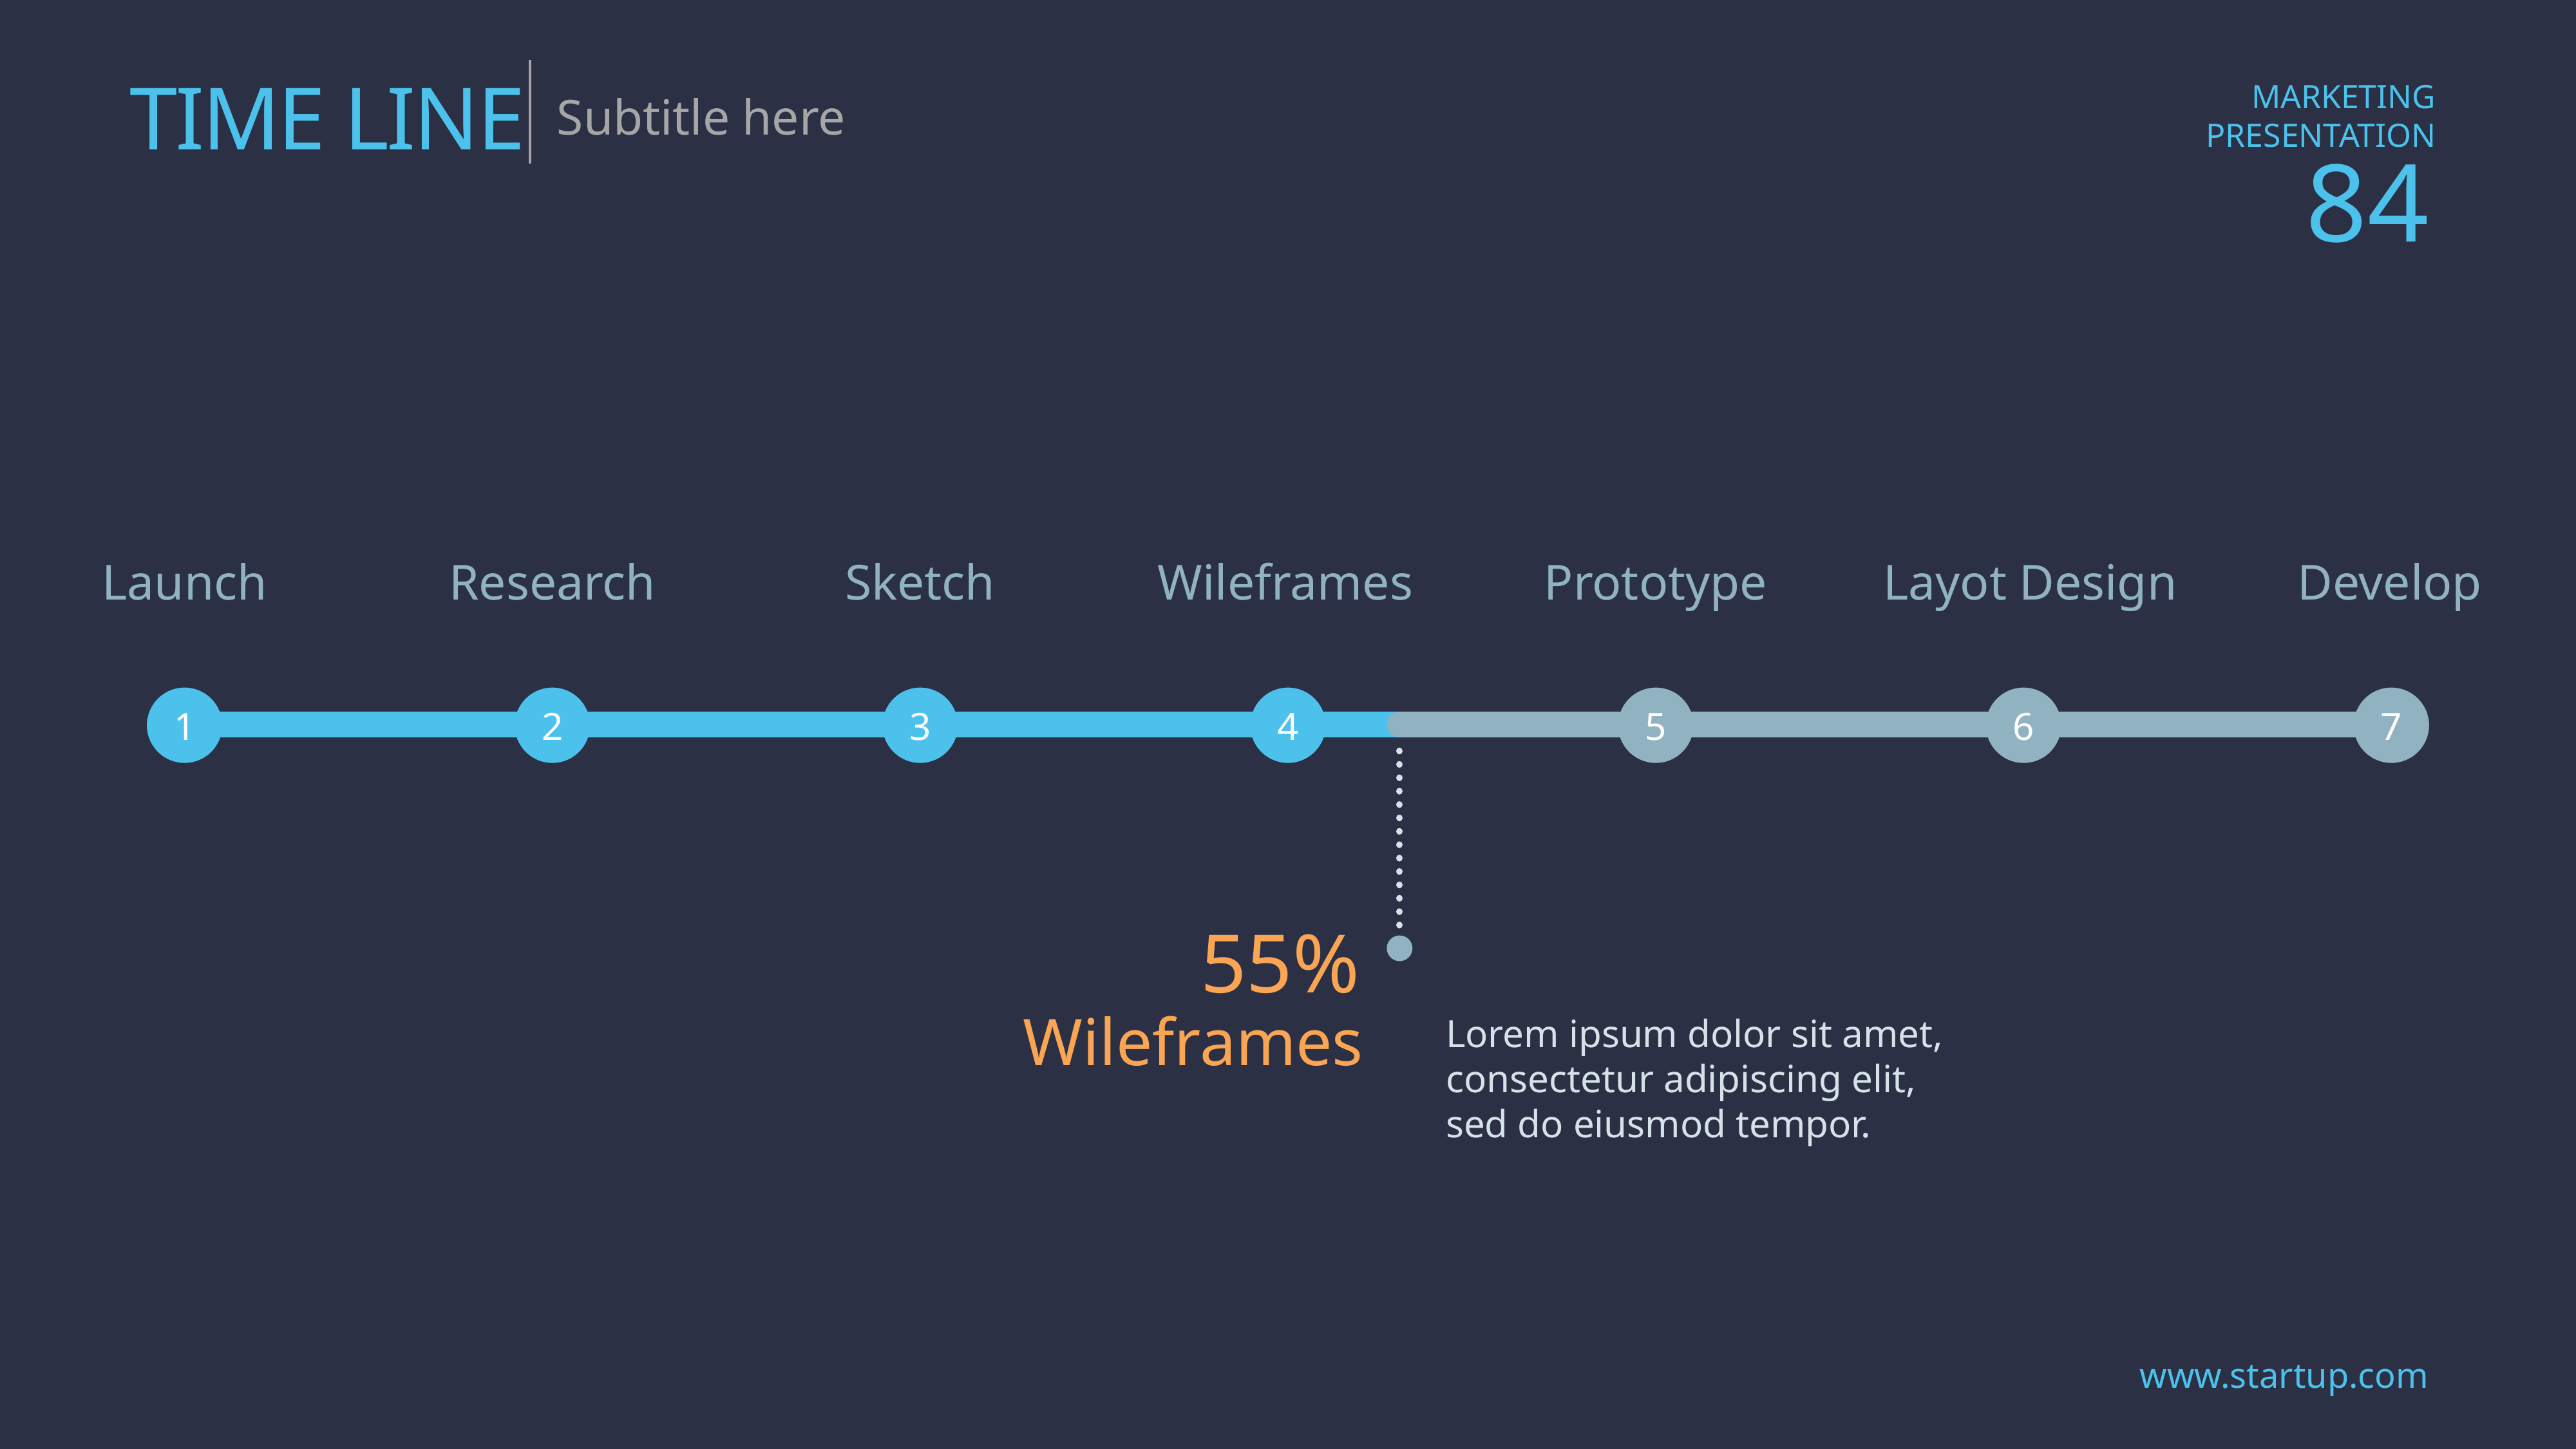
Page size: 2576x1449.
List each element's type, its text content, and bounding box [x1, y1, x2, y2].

text_box Sketch [845, 551, 996, 610]
chart [147, 677, 2429, 772]
text_box Wileframes [1023, 1001, 1364, 1079]
text_box TIME LINE [129, 63, 526, 167]
text_box Prototype [1544, 551, 1768, 610]
text_box Subtitle here [547, 81, 855, 149]
text_box Develop [2297, 551, 2483, 610]
text_box Lorem ipsum dolor sit amet, consectetur adipiscing elit, sed do eiusmod tempor. [1436, 1005, 1986, 1150]
text_box Launch [102, 551, 267, 610]
text_box Research [449, 551, 656, 610]
text_box 55% [1200, 912, 1360, 1001]
text_box [1386, 934, 1414, 962]
text_box Wileframes [1157, 551, 1414, 610]
text_box Layot Design [1883, 551, 2177, 610]
